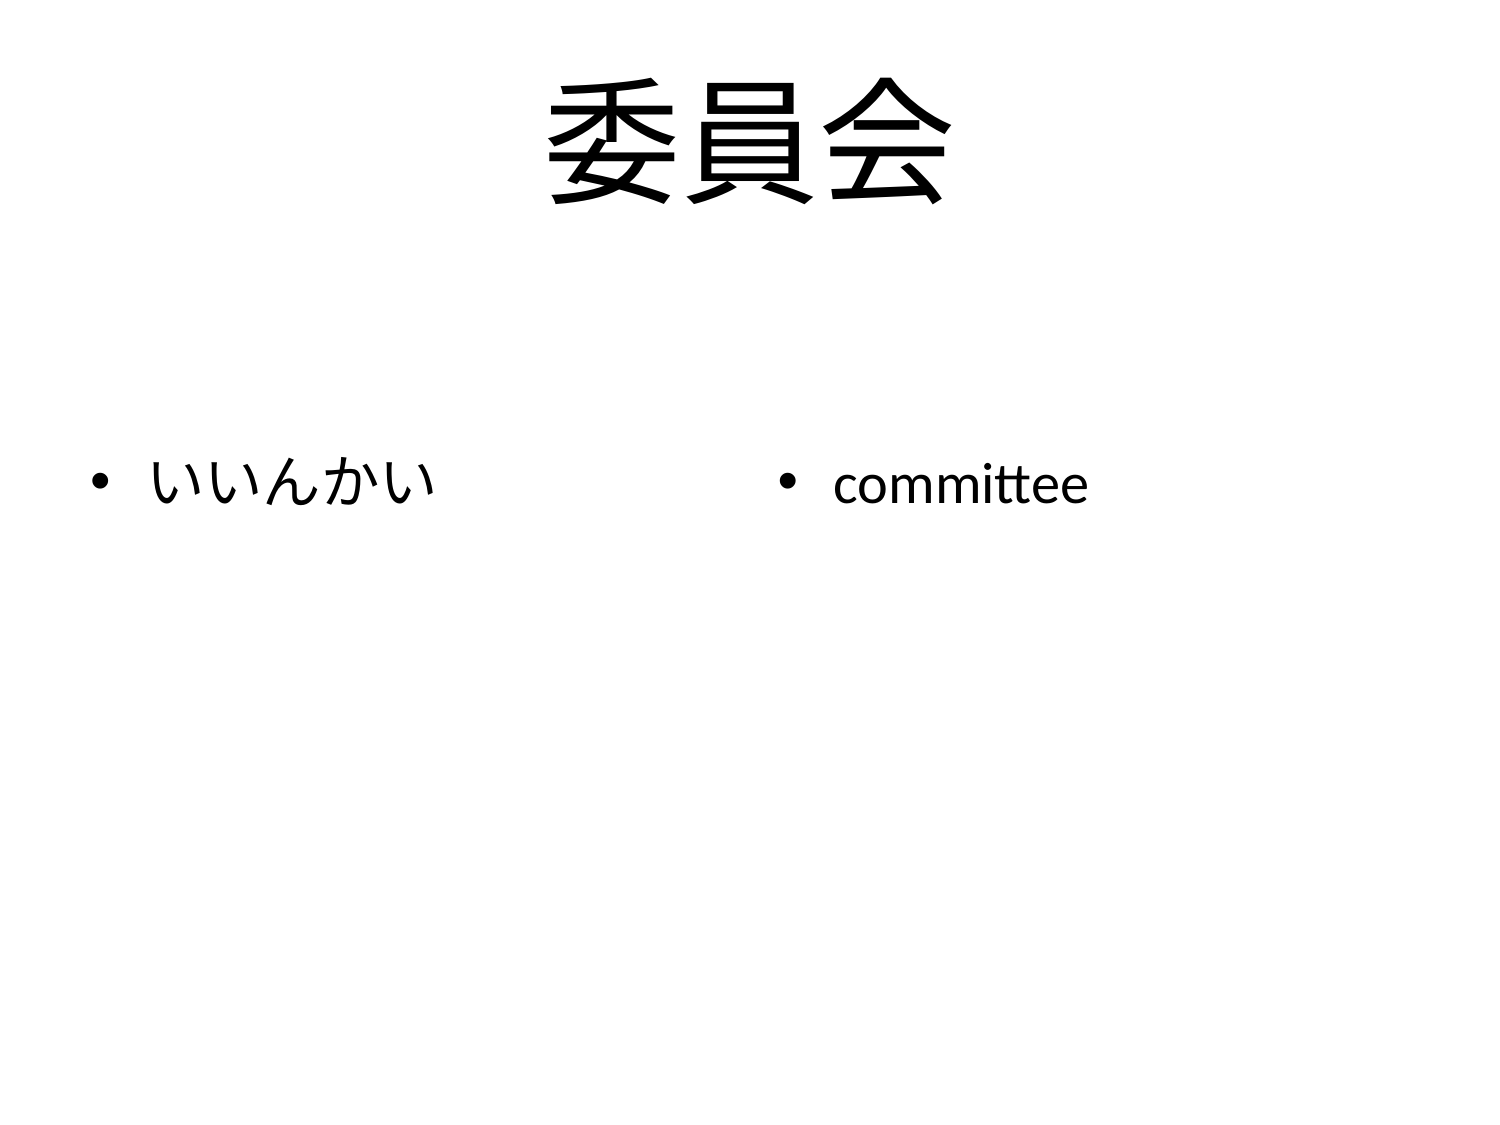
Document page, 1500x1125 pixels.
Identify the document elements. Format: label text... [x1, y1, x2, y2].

list いいんかい [74, 437, 738, 1006]
list committee [762, 437, 1426, 1006]
title 委員会 [74, 44, 1426, 233]
